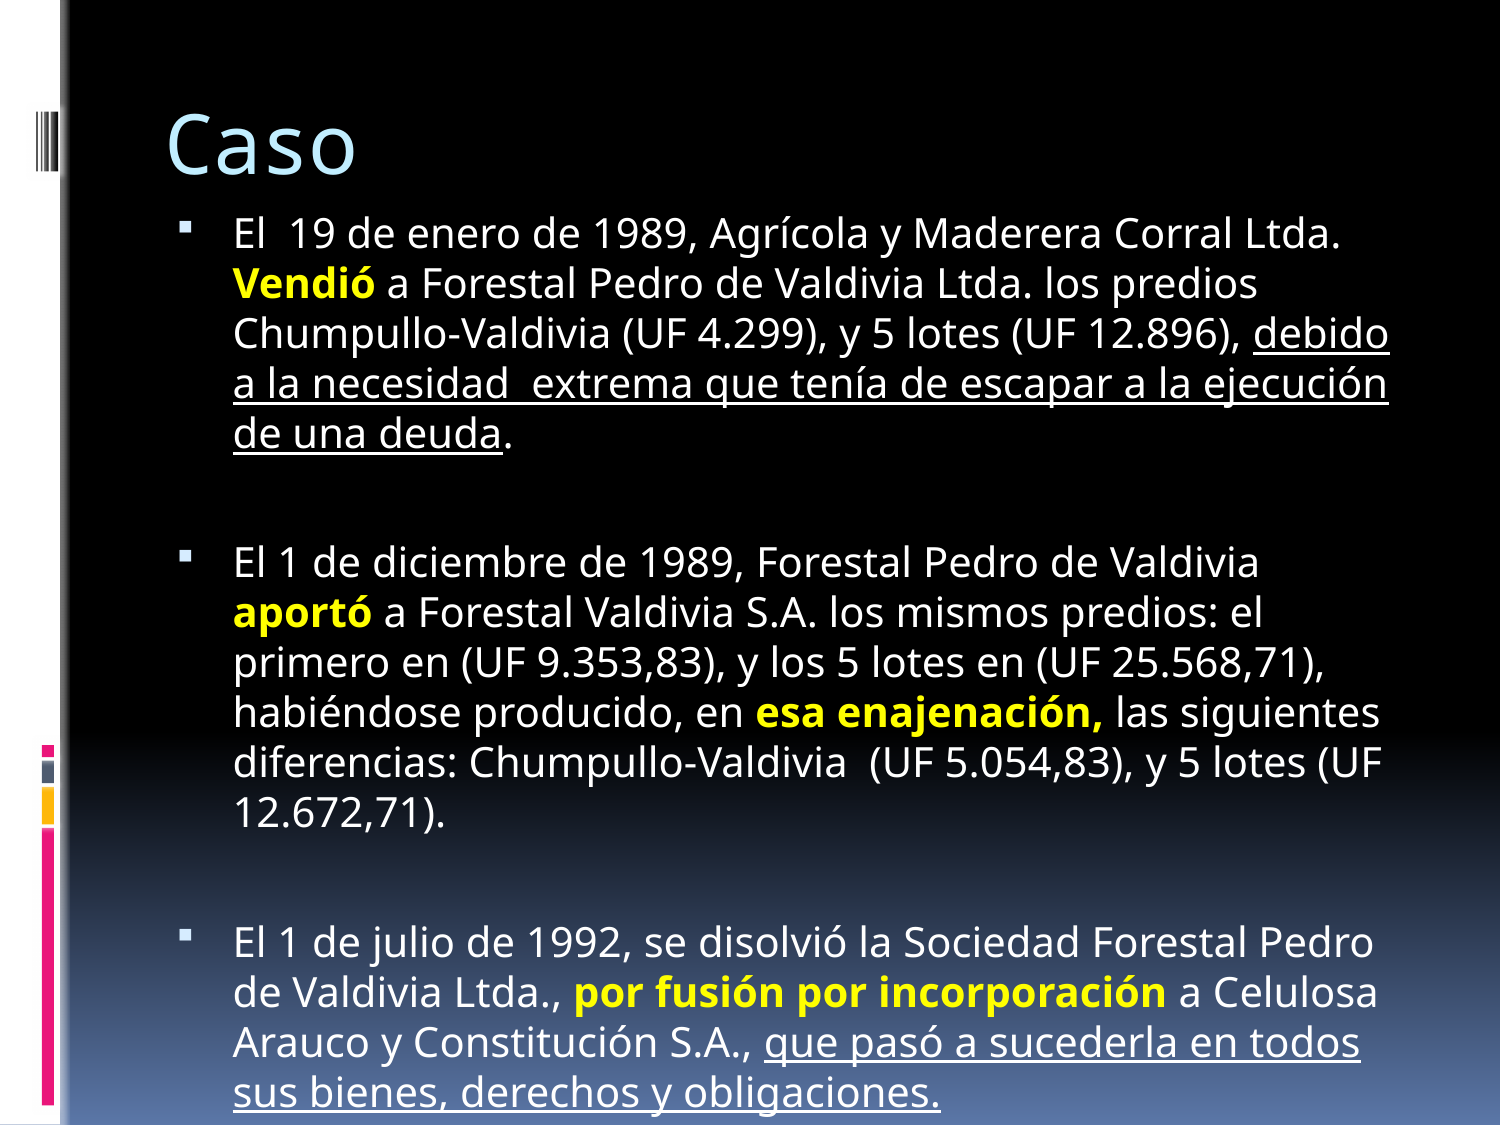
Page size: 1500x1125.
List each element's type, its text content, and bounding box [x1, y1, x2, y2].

title Caso [150, 84, 1425, 198]
list El 19 de enero de 1989, Agrícola y Maderera Corral Ltda. Vendió a Forestal Pedro de Valdivia Ltda. los predios Chumpullo-Valdivia (UF 4.299), y 5 lotes (UF 12.896), debido a la necesidad extrema que tenía de escapar a la ejecución de una deuda. El 1 de diciembre de 1989, Forestal Pedro de Valdivia aportó a Forestal Valdivia S.A. los mismos predios: el primero en (UF 9.353,83), y los 5 lotes en (UF 25.568,71), habiéndose producido, en esa enajenación, las siguientes diferencias: Chumpullo-Valdivia (UF 5.054,83), y 5 lotes (UF 12.672,71). El 1 de julio de 1992, se disolvió la Sociedad Forestal Pedro de Valdivia Ltda., por fusión por incorporación a Celulosa Arauco y Constitución S.A., que pasó a sucederla en todos sus bienes, derechos y obligaciones. [149, 198, 1426, 1043]
